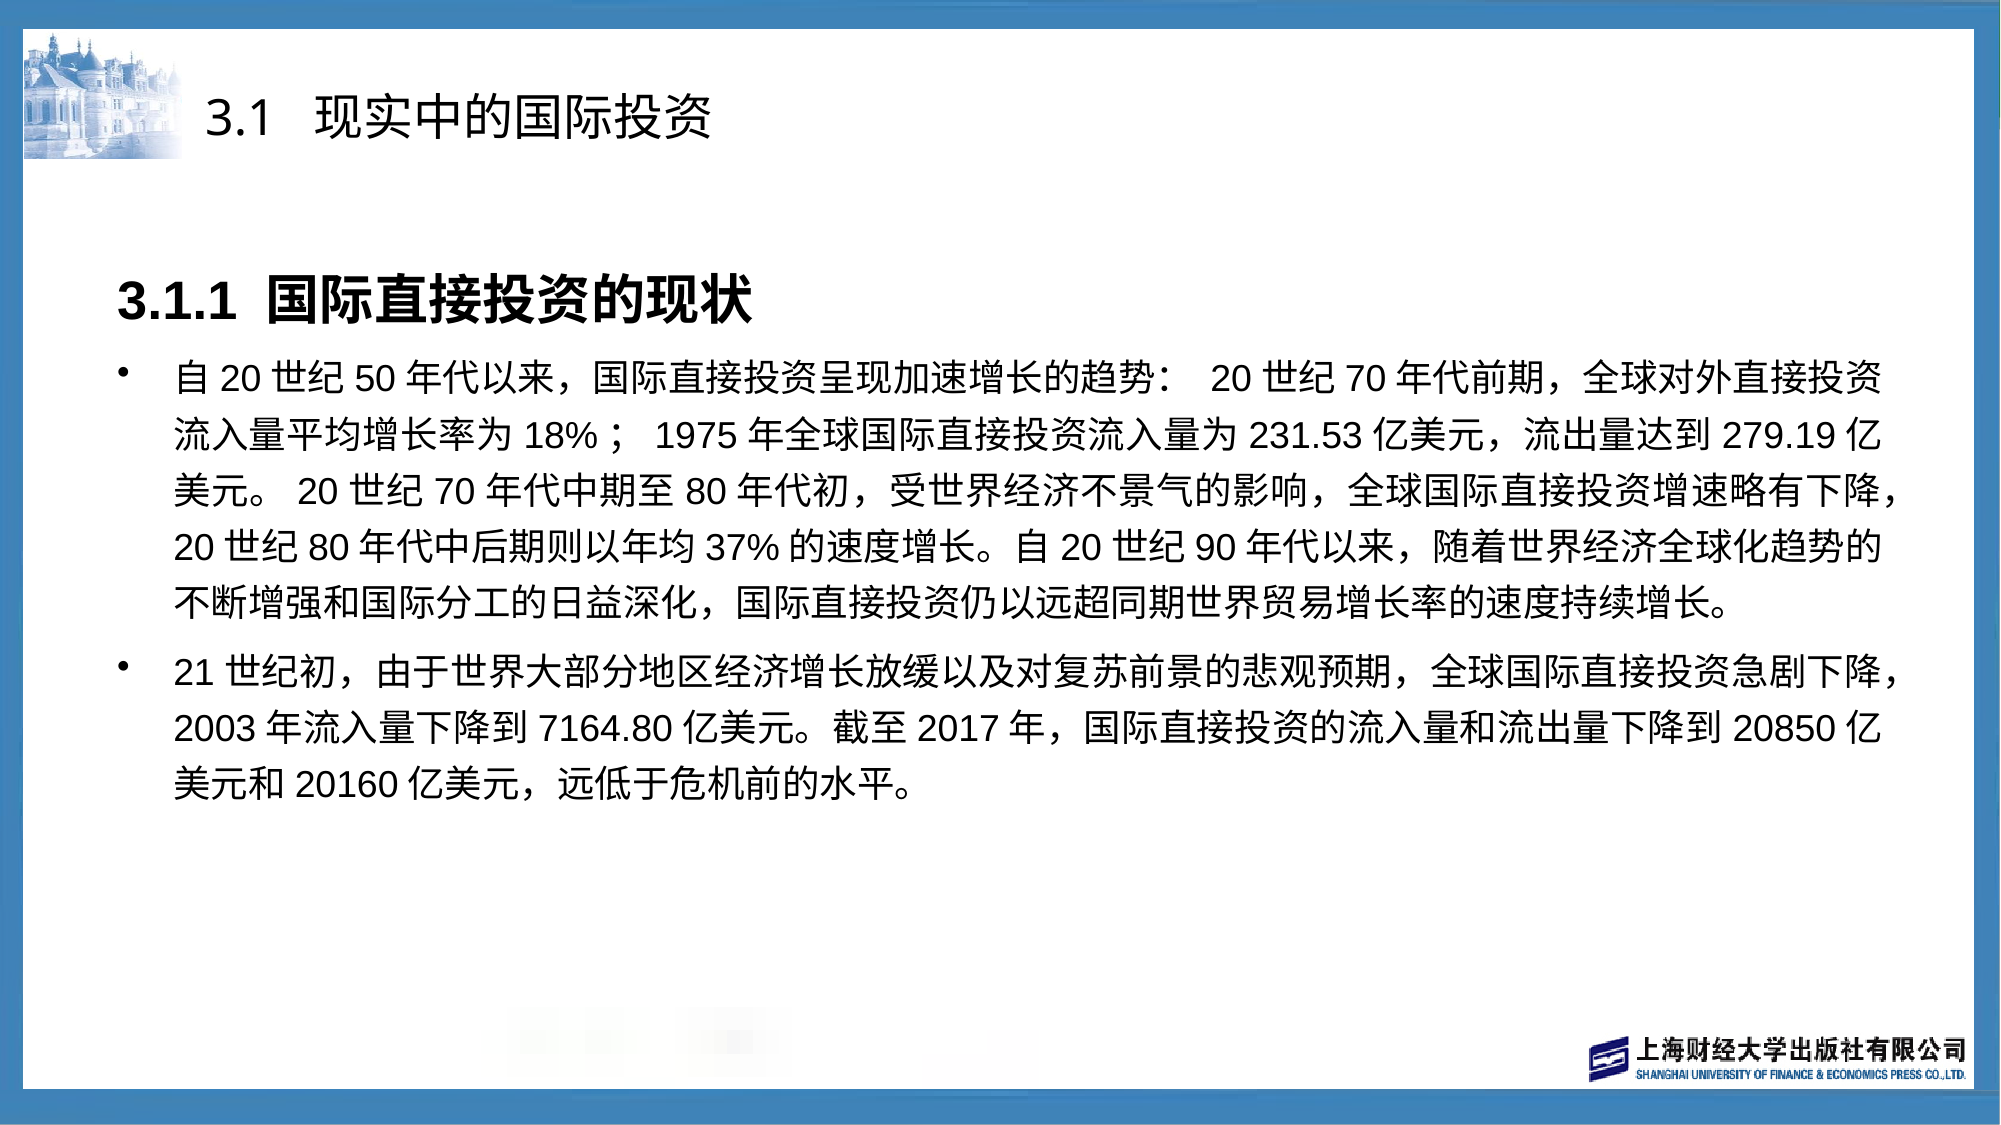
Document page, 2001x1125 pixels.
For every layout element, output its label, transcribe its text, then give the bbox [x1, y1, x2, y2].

list 3.1.1 国际直接投资的现状 自20世纪50年代以来，国际直接投资呈现加速增长的趋势： 20世纪70年代前期，全球对外直接投资流入量平均增长率为18%；1975年全球国际直接投资流入量为231.53亿美元，流出量达到279.19亿美元。20世纪70年代中期至80年代初，受世界经济不景气的影响，全球国际直接投资增速略有下降，20世纪80年代中后期则以年均37%的速度增长。自20世纪90年代以来，随着世界经济全球化趋势的不断增强和国际分工的日益深化，国际直接投资仍以远超同期世界贸易增长率的速度持续增长。 21世纪初，由于世界大部分地区经济增长放缓以及对复苏前景的悲观预期，全球国际直接投资急剧下降，2003年流入量下降到7164.80亿美元。截至2017年，国际直接投资的流入量和流出量下降到20850亿美元和20160亿美元，远低于危机前的水平。 [102, 241, 1898, 1065]
picture [0, 0, 2001, 1125]
title 3.1 现实中的国际投资 [190, 64, 1547, 168]
